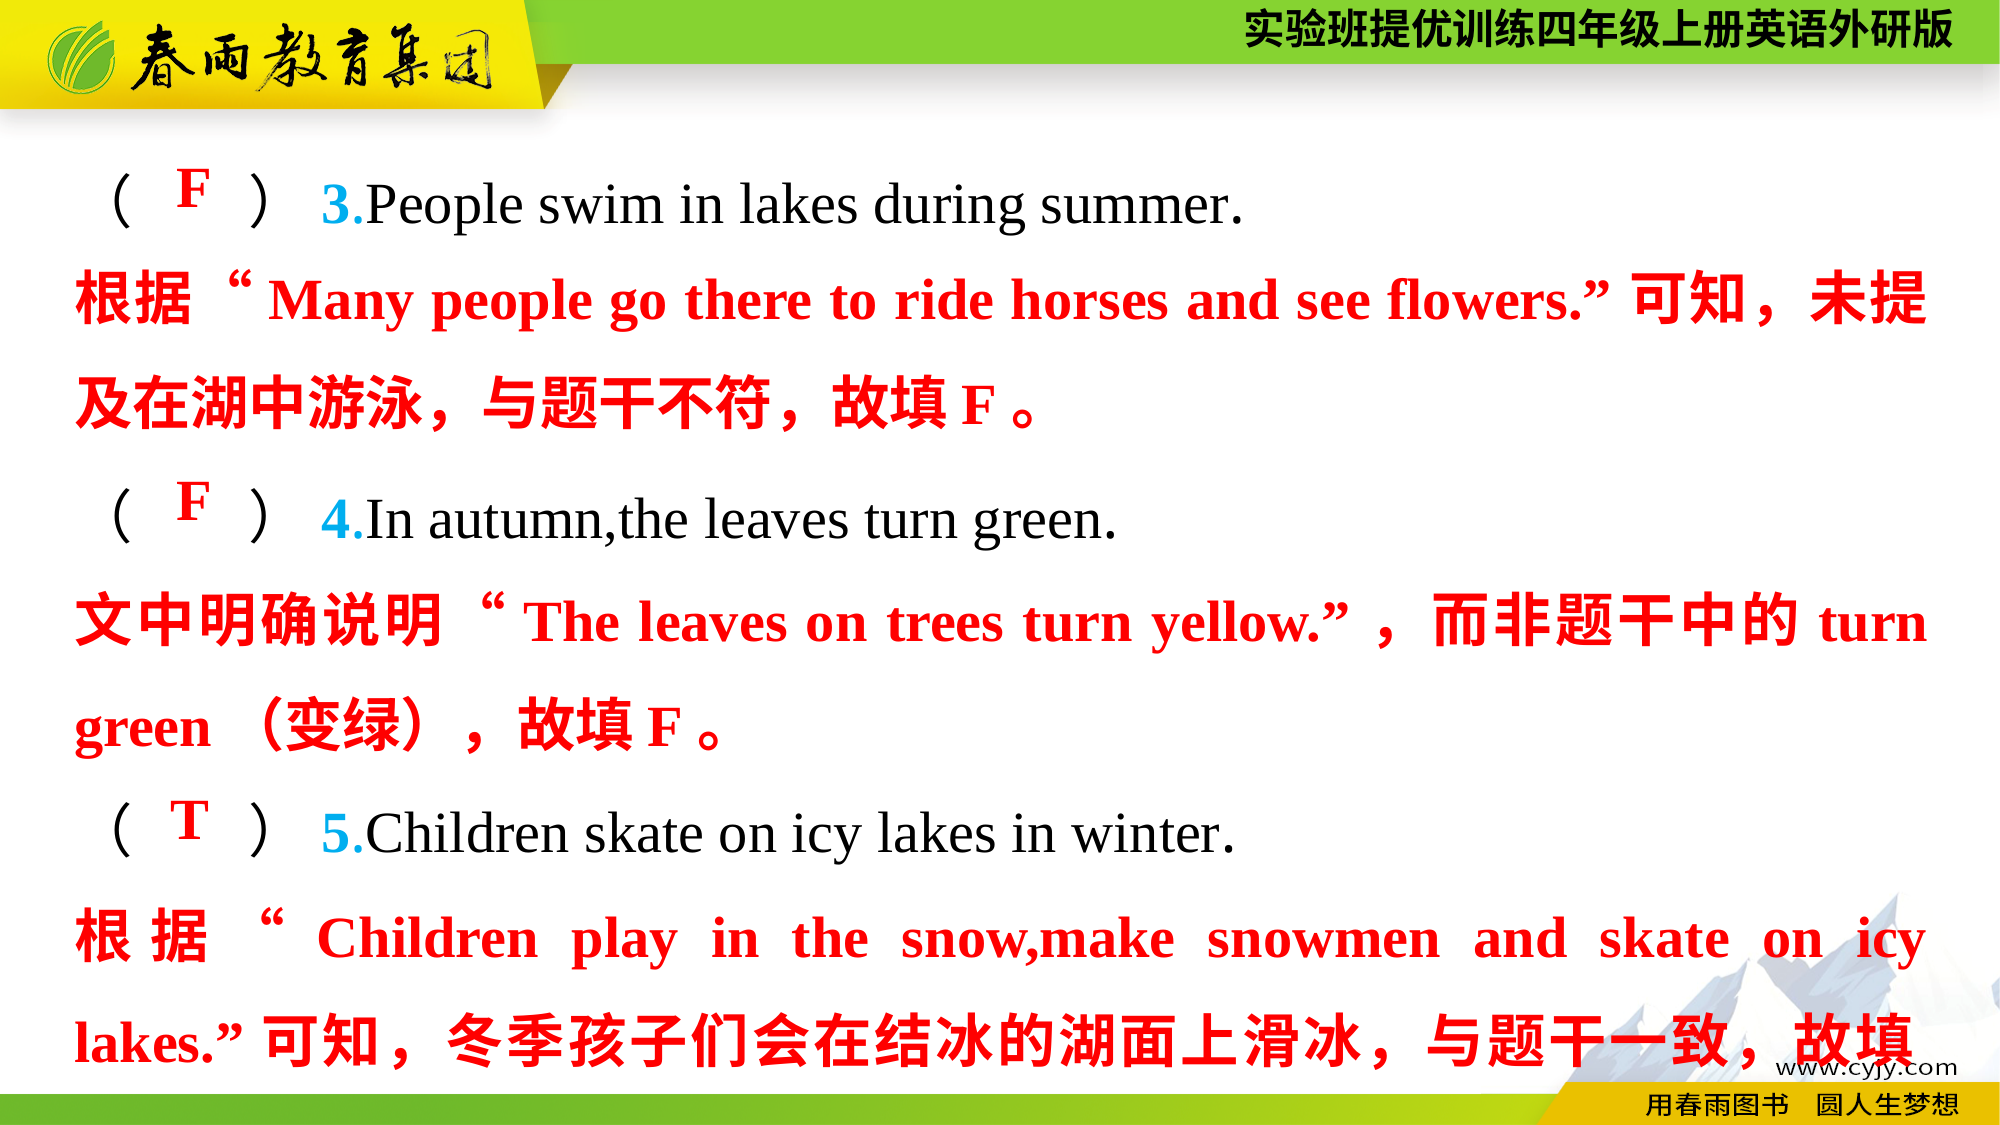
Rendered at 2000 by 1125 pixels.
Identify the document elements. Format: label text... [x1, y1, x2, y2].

text_box F [161, 454, 227, 540]
list （ ）3.People swim in lakes during summer. （ ）4.In autumn,the leaves turn green. （ ）5.Children skate on icy lakes in winter. [59, 122, 1944, 218]
list （ ）3.People swim in lakes during summer. （ ）4.In autumn,the leaves turn green. （ ）5.Children skate on icy lakes in winter. [59, 766, 1944, 856]
picture [0, 0, 2000, 1125]
list （ ）3.People swim in lakes during summer. （ ）4.In autumn,the leaves turn green. （ ）5.Children skate on icy lakes in winter. [59, 444, 1944, 540]
text_box F [161, 141, 227, 218]
text_box 文中明确说明“The leaves on trees turn yellow.”，而非题干中的turn green（变绿），故填F。 [59, 540, 1944, 766]
text_box T [140, 773, 224, 856]
text_box 根据“Children play in the snow,make snowmen and skate on icy lakes.”可知，冬季孩子们会在结冰的湖面上滑冰，与题干一致，故填T。 [59, 856, 1944, 1125]
text_box 根据“Many people go there to ride horses and see flowers.”可知，未提及在湖中游泳，与题干不符，故填F。 [59, 218, 1944, 444]
